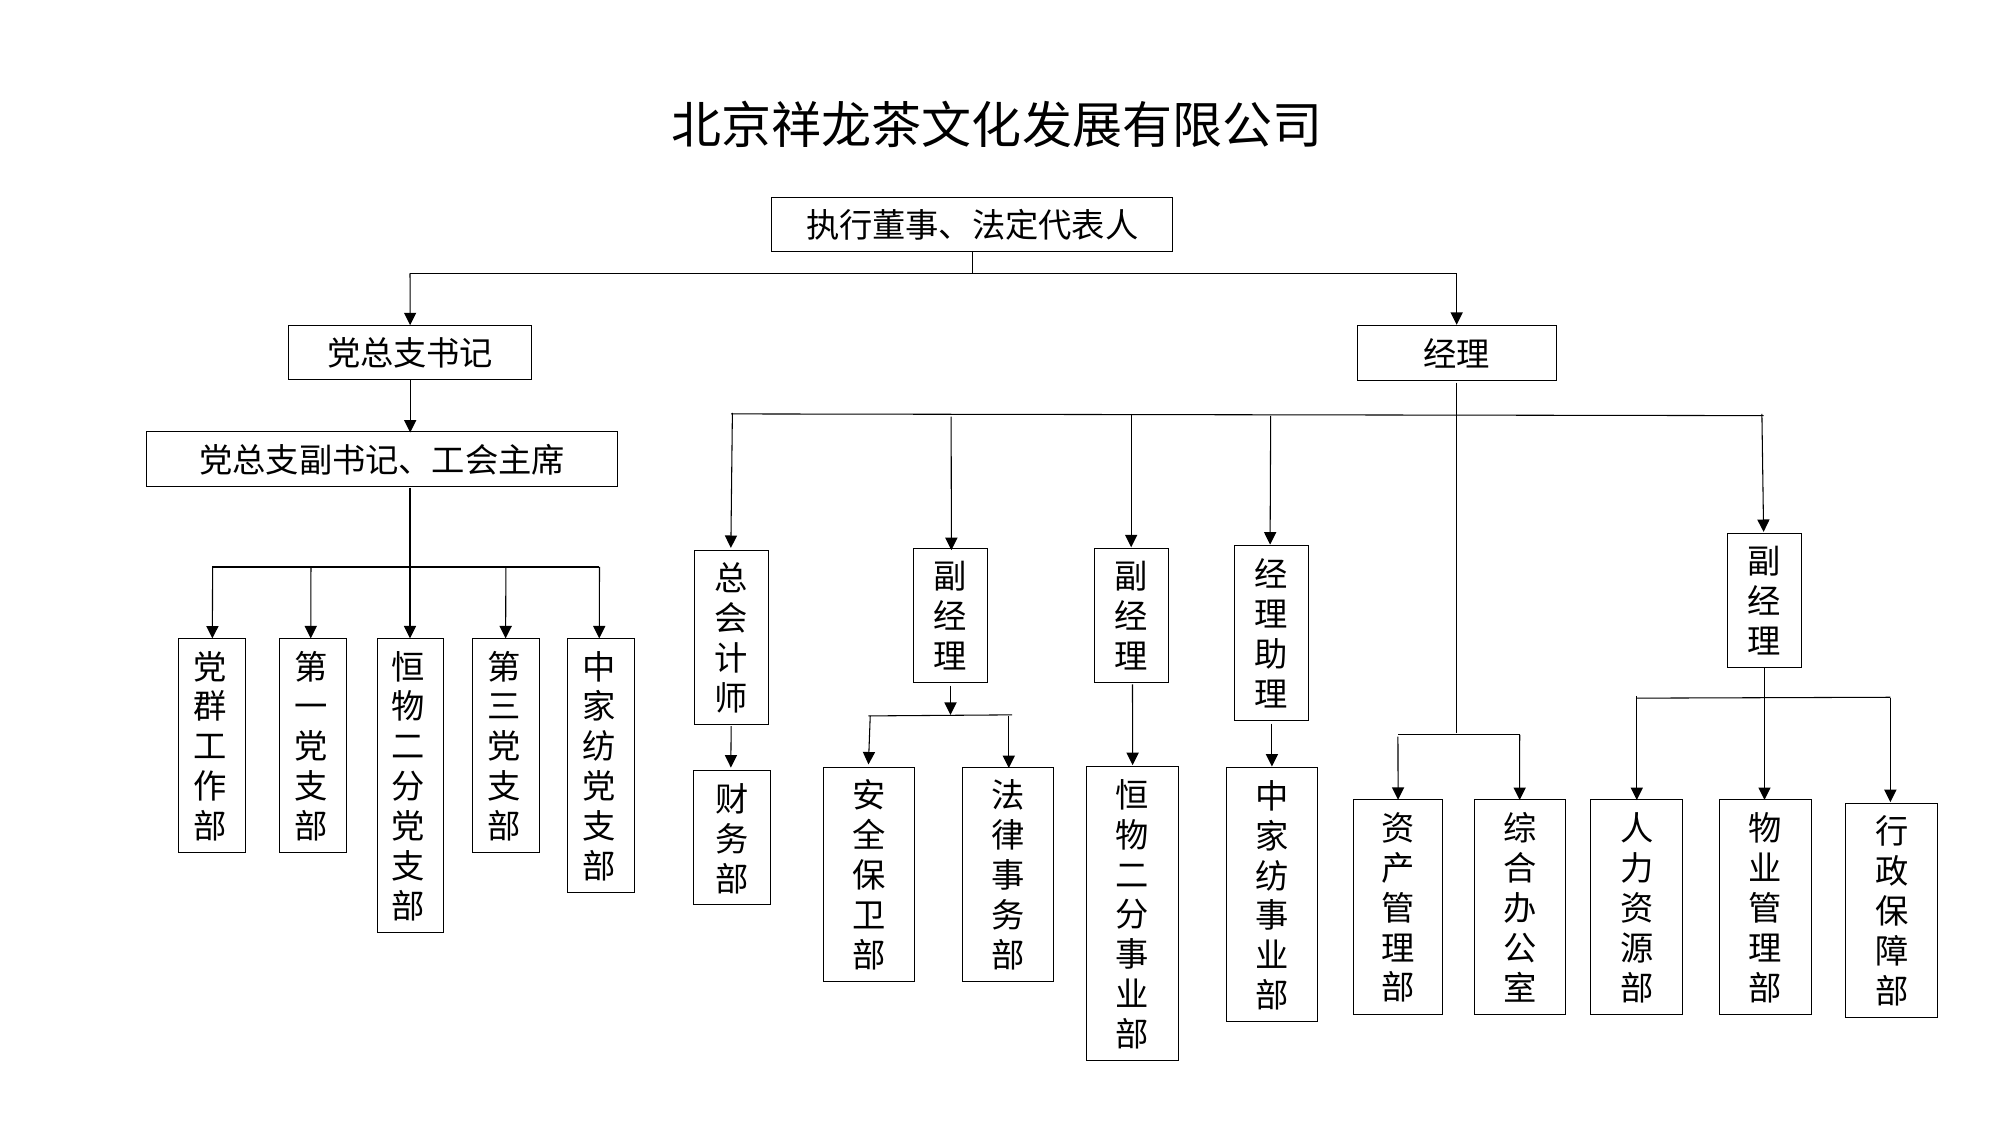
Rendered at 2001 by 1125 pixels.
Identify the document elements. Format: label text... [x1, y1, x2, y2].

text_box 财务部 [693, 770, 771, 905]
text_box 党总支书记 [288, 325, 532, 380]
text_box 资产管理部 [1353, 799, 1443, 1015]
text_box 第三党支部 [472, 638, 540, 853]
text_box 经理 [1357, 325, 1557, 381]
text_box 综合办公室 [1474, 799, 1566, 1015]
text_box 副经理 [913, 548, 988, 683]
text_box 副经理 [1727, 533, 1802, 668]
text_box 北京祥龙茶文化发展有限公司 [657, 85, 1343, 161]
text_box 副经理 [1094, 548, 1169, 683]
text_box 恒物二分事业部 [1086, 766, 1179, 1061]
text_box 党群工作部 [178, 638, 246, 853]
text_box 物业管理部 [1719, 799, 1812, 1015]
text_box 第一党支部 [279, 638, 347, 853]
text_box 总会计师 [694, 550, 769, 725]
text_box 行政保障部 [1845, 803, 1938, 1018]
text_box 中家纺事业部 [1226, 767, 1318, 1022]
text_box 党总支副书记、工会主席 [146, 431, 618, 487]
text_box 法律事务部 [962, 767, 1054, 982]
text_box 执行董事、法定代表人 [771, 197, 1173, 252]
text_box 安全保卫部 [823, 767, 915, 982]
text_box 中家纺党支部 [567, 638, 635, 893]
text_box 人力资源部 [1590, 799, 1683, 1015]
text_box 恒物二分党支部 [377, 638, 444, 933]
text_box 经理助理 [1234, 545, 1309, 721]
